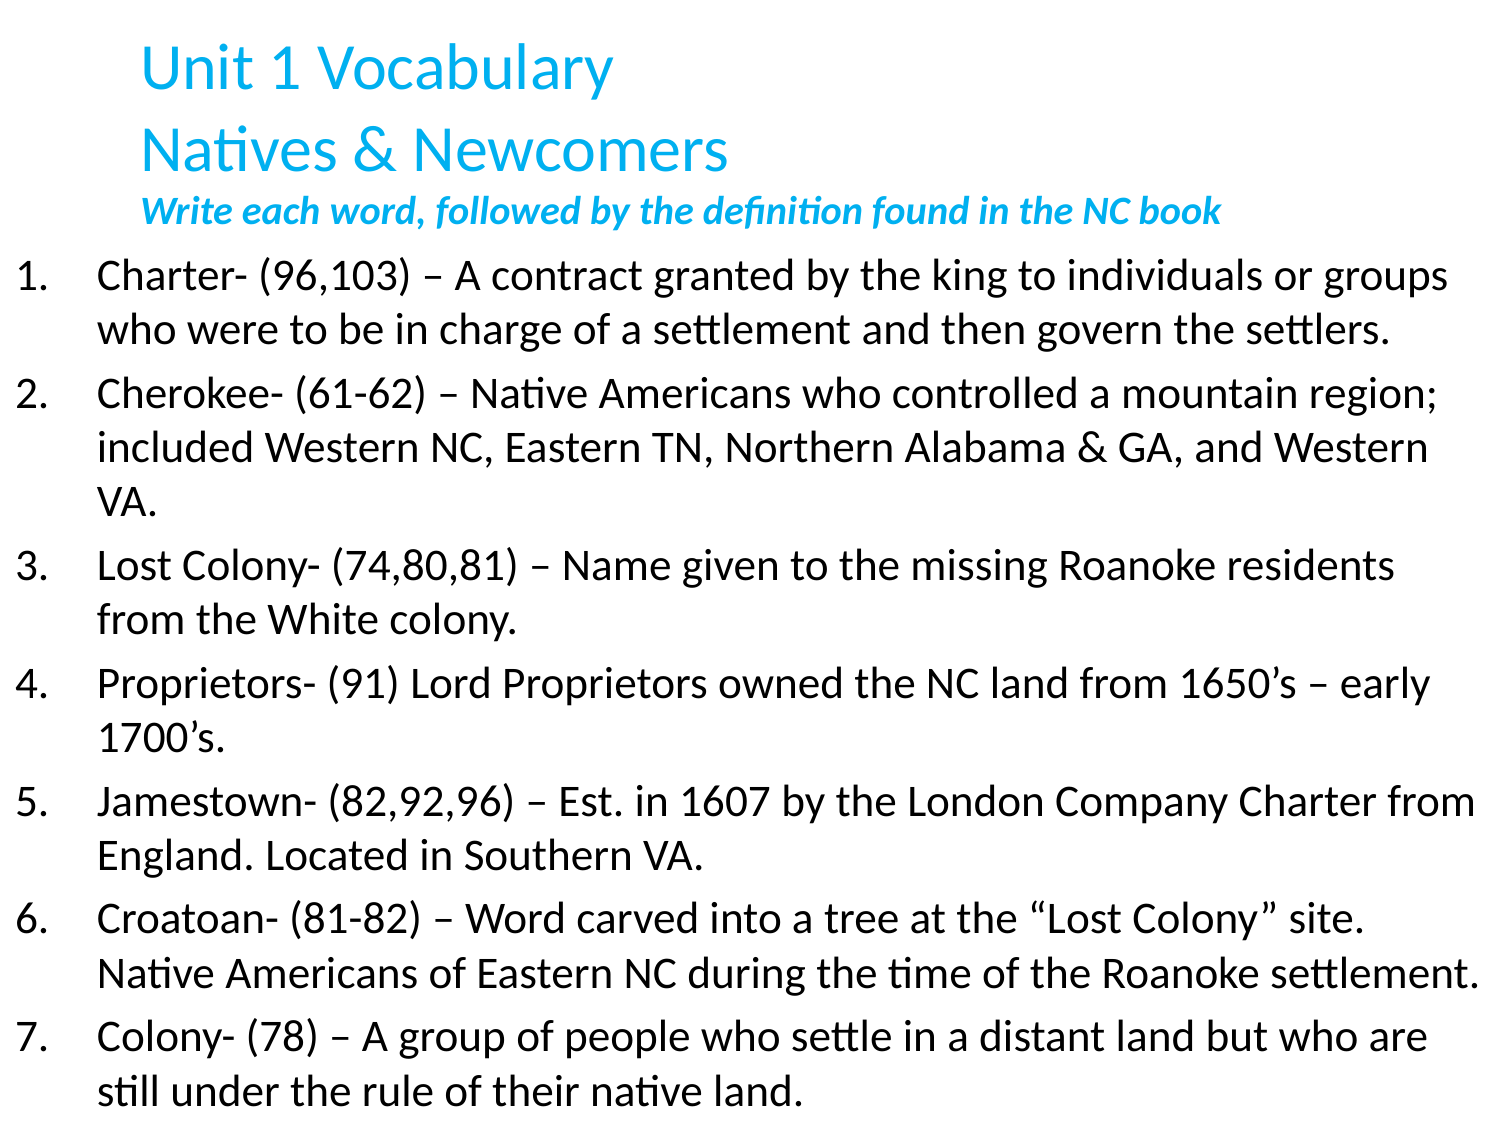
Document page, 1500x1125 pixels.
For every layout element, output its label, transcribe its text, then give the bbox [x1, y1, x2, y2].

title Unit 1 Vocabulary Natives & Newcomers Write each word, followed by the definition found in the NC book [125, 0, 1500, 237]
subtitle Charter- (96,103) – A contract granted by the king to individuals or groups who were to be in charge of a settlement and then govern the settlers. Cherokee- (61-62) – Native Americans who controlled a mountain region; included Western NC, Eastern TN, Northern Alabama & GA, and Western VA. Lost Colony- (74,80,81) – Name given to the missing Roanoke residents from the White colony. Proprietors- (91) Lord Proprietors owned the NC land from 1650’s – early 1700’s. Jamestown- (82,92,96) – Est. in 1607 by the London Company Charter from England. Located in Southern VA. Croatoan- (81-82) – Word carved into a tree at the “Lost Colony” site. Native Americans of Eastern NC during the time of the Roanoke settlement. Colony- (78) – A group of people who settle in a distant land but who are still under the rule of their native land. [0, 237, 1500, 1125]
